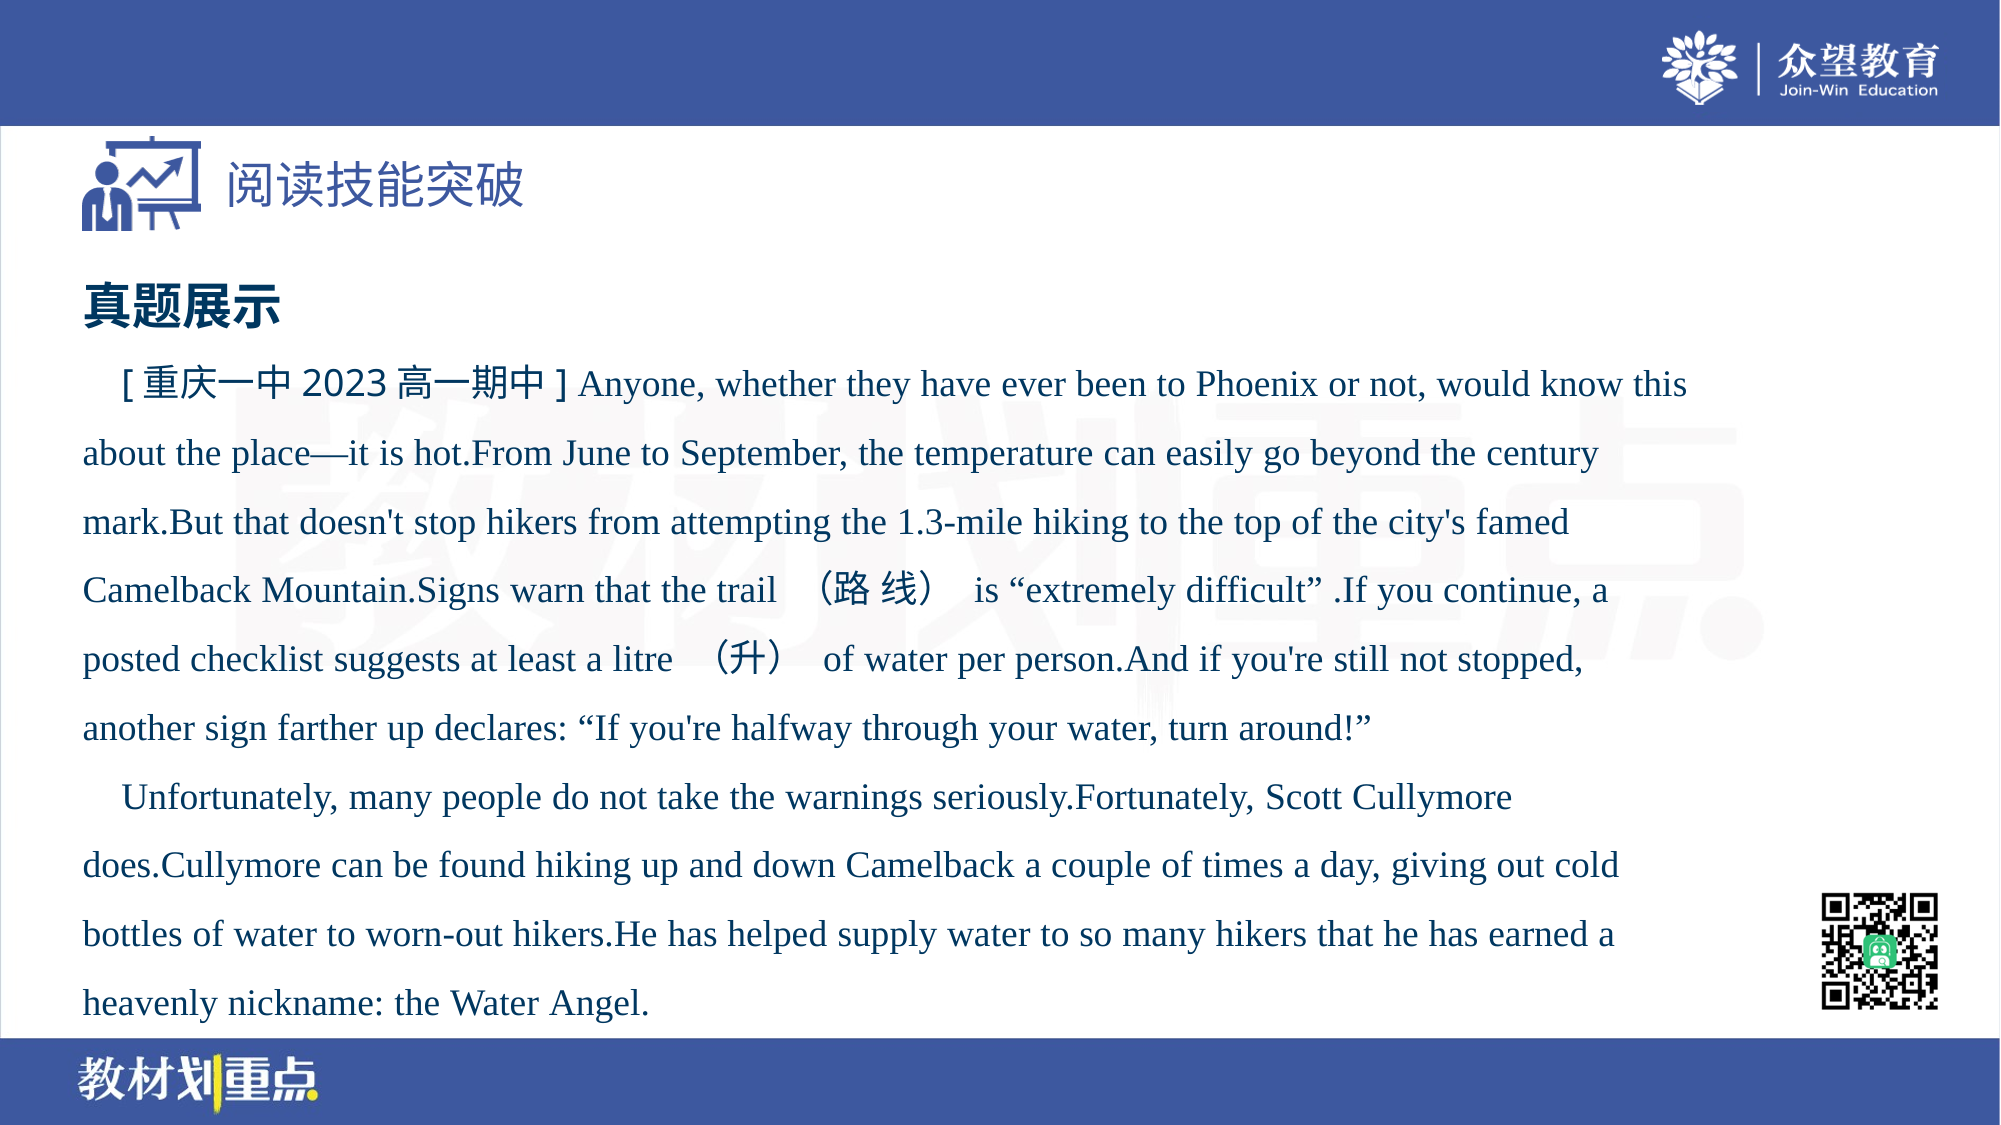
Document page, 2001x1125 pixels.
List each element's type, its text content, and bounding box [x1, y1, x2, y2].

text_box [重庆一中2023高一期中] Anyone, whether they have ever been to Phoenix or not, would know this about the place—it is hot.From June to September, the temperature can easily go beyond the century mark.But that doesn't stop hikers from attempting the 1.3-mile hiking to the top of the city's famed Camelback Mountain.Signs warn that the trail （路 线） is “extremely difficult” .If you continue, a posted checklist suggests at least a litre （升） of water per person.And if you're still not stopped, another sign farther up declares: “If you're halfway through your water, turn around!” Unfortunately, many people do not take the warnings seriously.Fortunately, Scott Cullymore does.Cullymore can be found hiking up and down Camelback a couple of times a day, giving out cold bottles of water to worn-out hikers.He has helped supply water to so many hikers that he has earned a heavenly nickname: the Water Angel. [82, 335, 1817, 1023]
picture [0, 0, 2000, 1125]
text_box 真题展示 [82, 247, 1817, 335]
